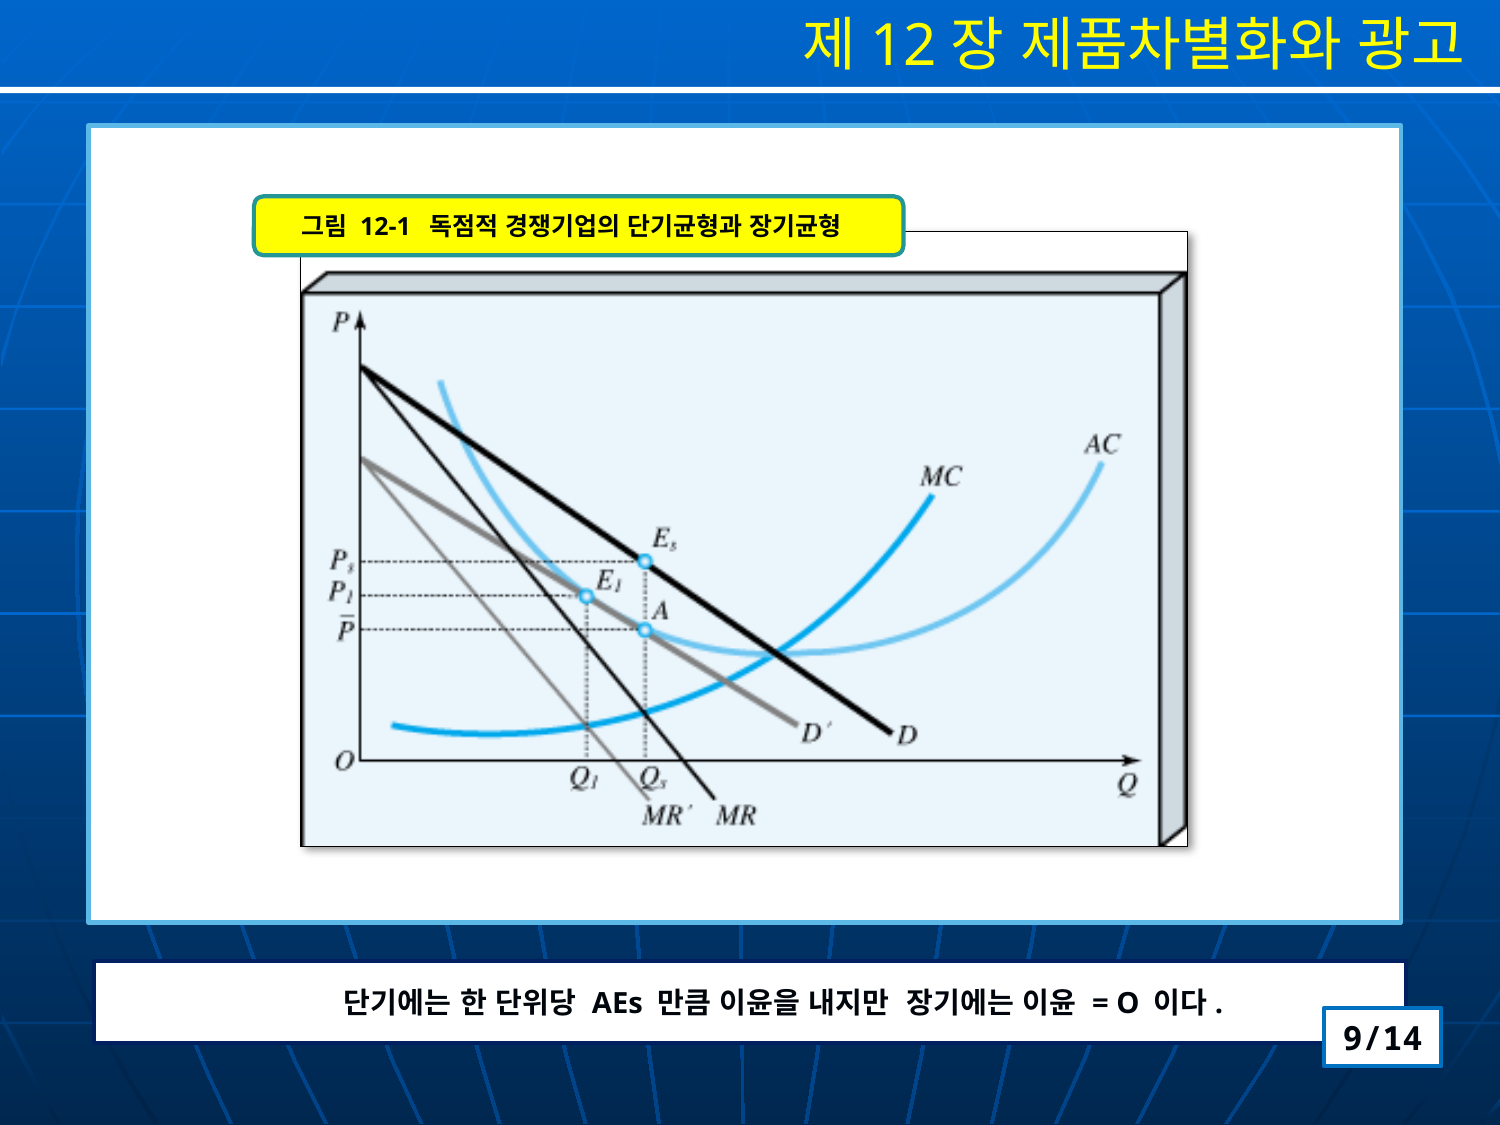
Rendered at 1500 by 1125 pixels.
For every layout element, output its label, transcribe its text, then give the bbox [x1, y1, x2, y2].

text_box 9/14 [1322, 1006, 1443, 1068]
text_box [713, 0, 1500, 131]
text_box [86, 123, 1403, 925]
text_box 그림 12-1 독점적 경쟁기업의 단기균형과 장기균형 [251, 194, 906, 258]
text_box 단기에는 한 단위당 AEs 만큼 이윤을 내지만 장기에는 이윤 = O 이다. [92, 959, 1408, 1045]
picture [300, 231, 1188, 847]
